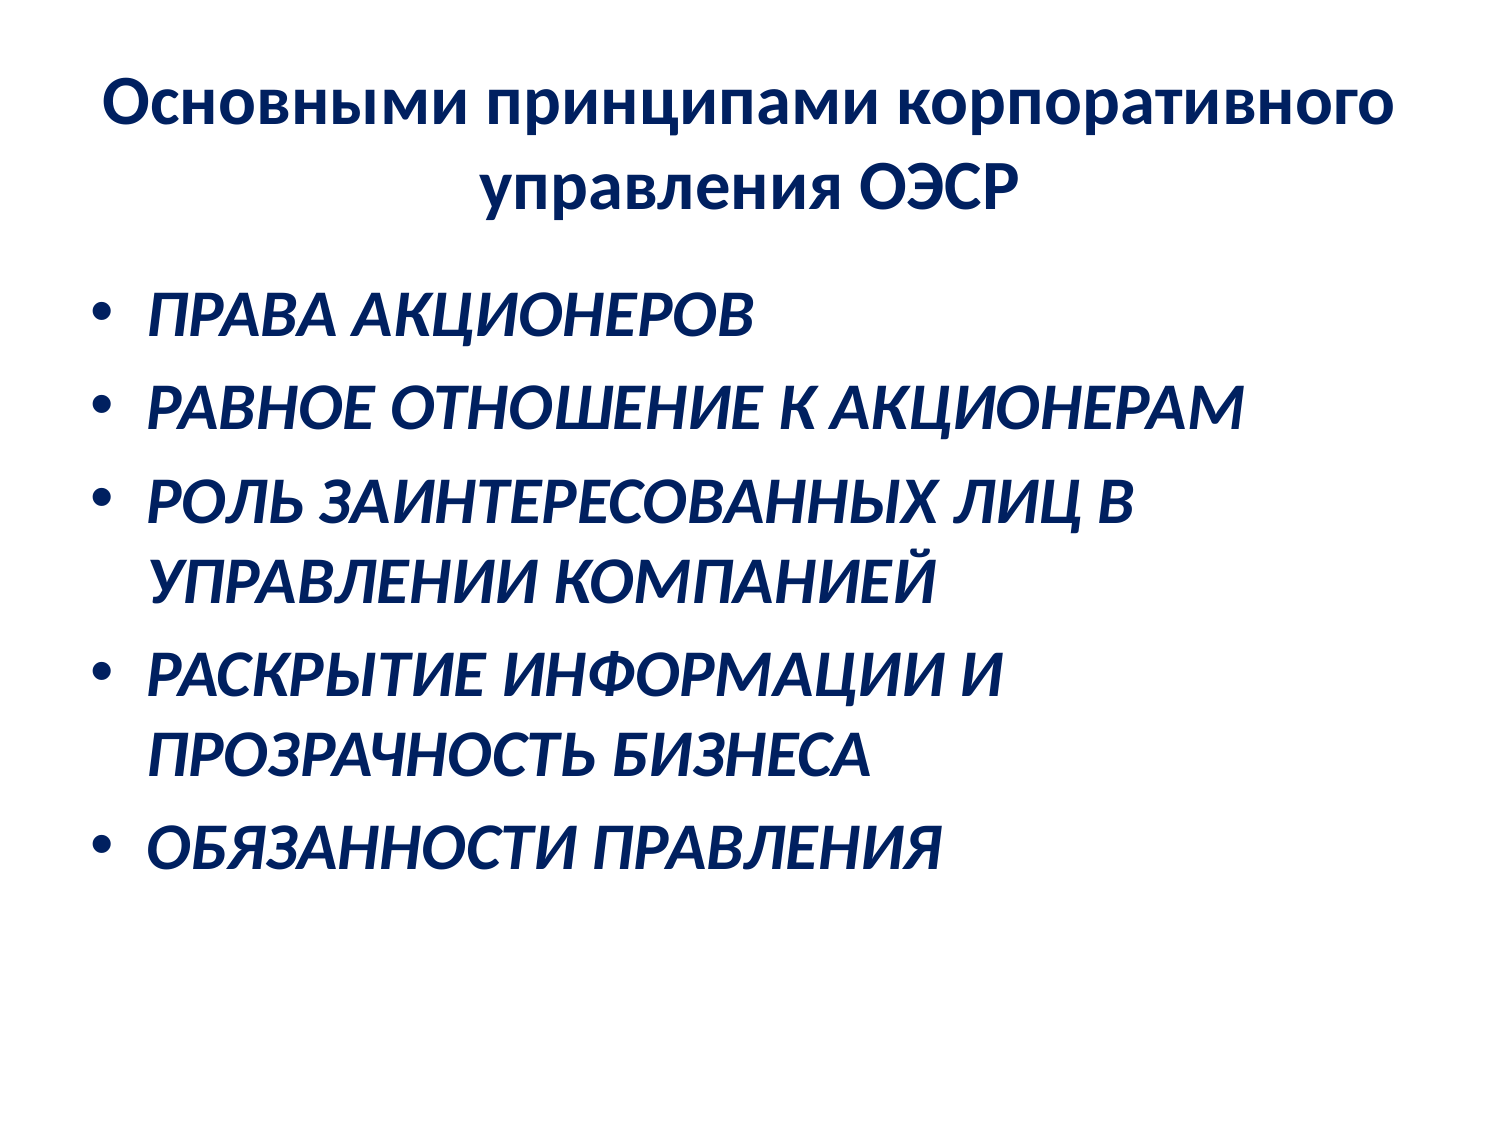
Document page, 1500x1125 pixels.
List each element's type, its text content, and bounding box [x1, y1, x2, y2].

list ПРАВА АКЦИОНЕРОВ РАВНОЕ ОТНОШЕНИЕ К АКЦИОНЕРАМ РОЛЬ ЗАИНТЕРЕСОВАННЫХ ЛИЦ В УПРАВЛЕНИИ КОМПАНИЕЙ РАСКРЫТИЕ ИНФОРМАЦИИ И ПРОЗРАЧНОСТЬ БИЗНЕСА ОБЯЗАННОСТИ ПРАВЛЕНИЯ [75, 262, 1425, 1005]
title Основными принципами корпоративного управления ОЭСР [75, 45, 1425, 233]
